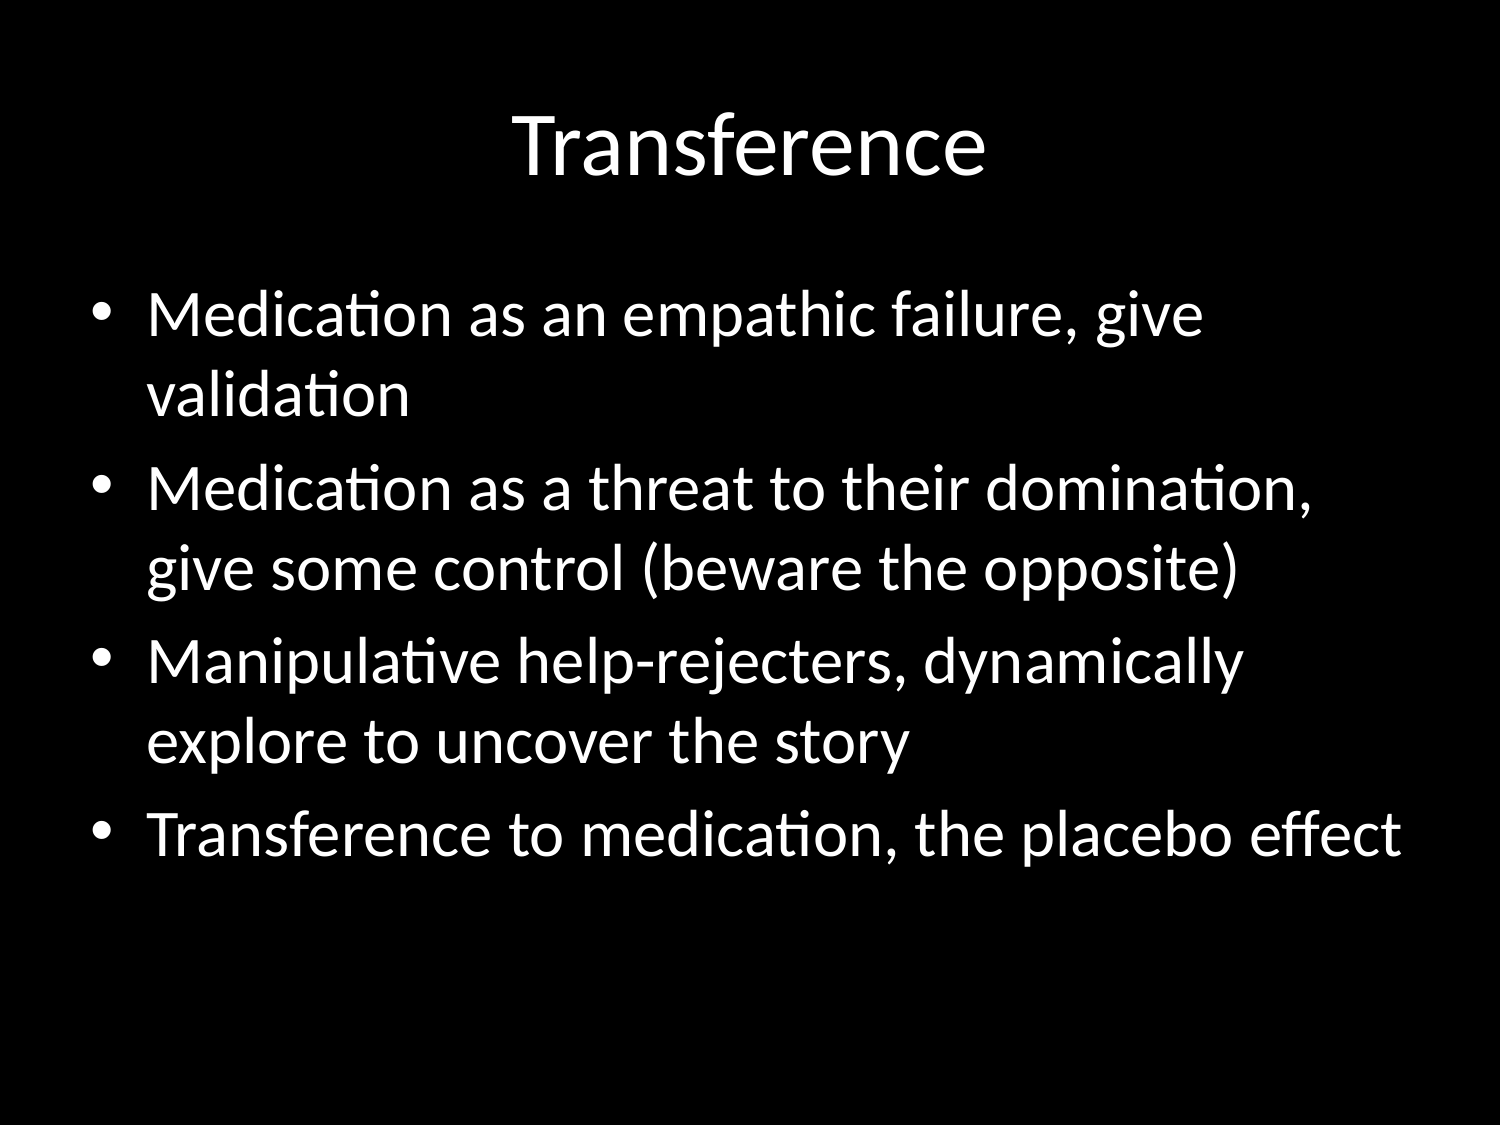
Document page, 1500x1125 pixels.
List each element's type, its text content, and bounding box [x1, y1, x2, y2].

list Medication as an empathic failure, give validation Medication as a threat to their domination, give some control (beware the opposite) Manipulative help-rejecters, dynamically explore to uncover the story Transference to medication, the placebo effect [75, 262, 1425, 1005]
title Transference [75, 45, 1425, 233]
